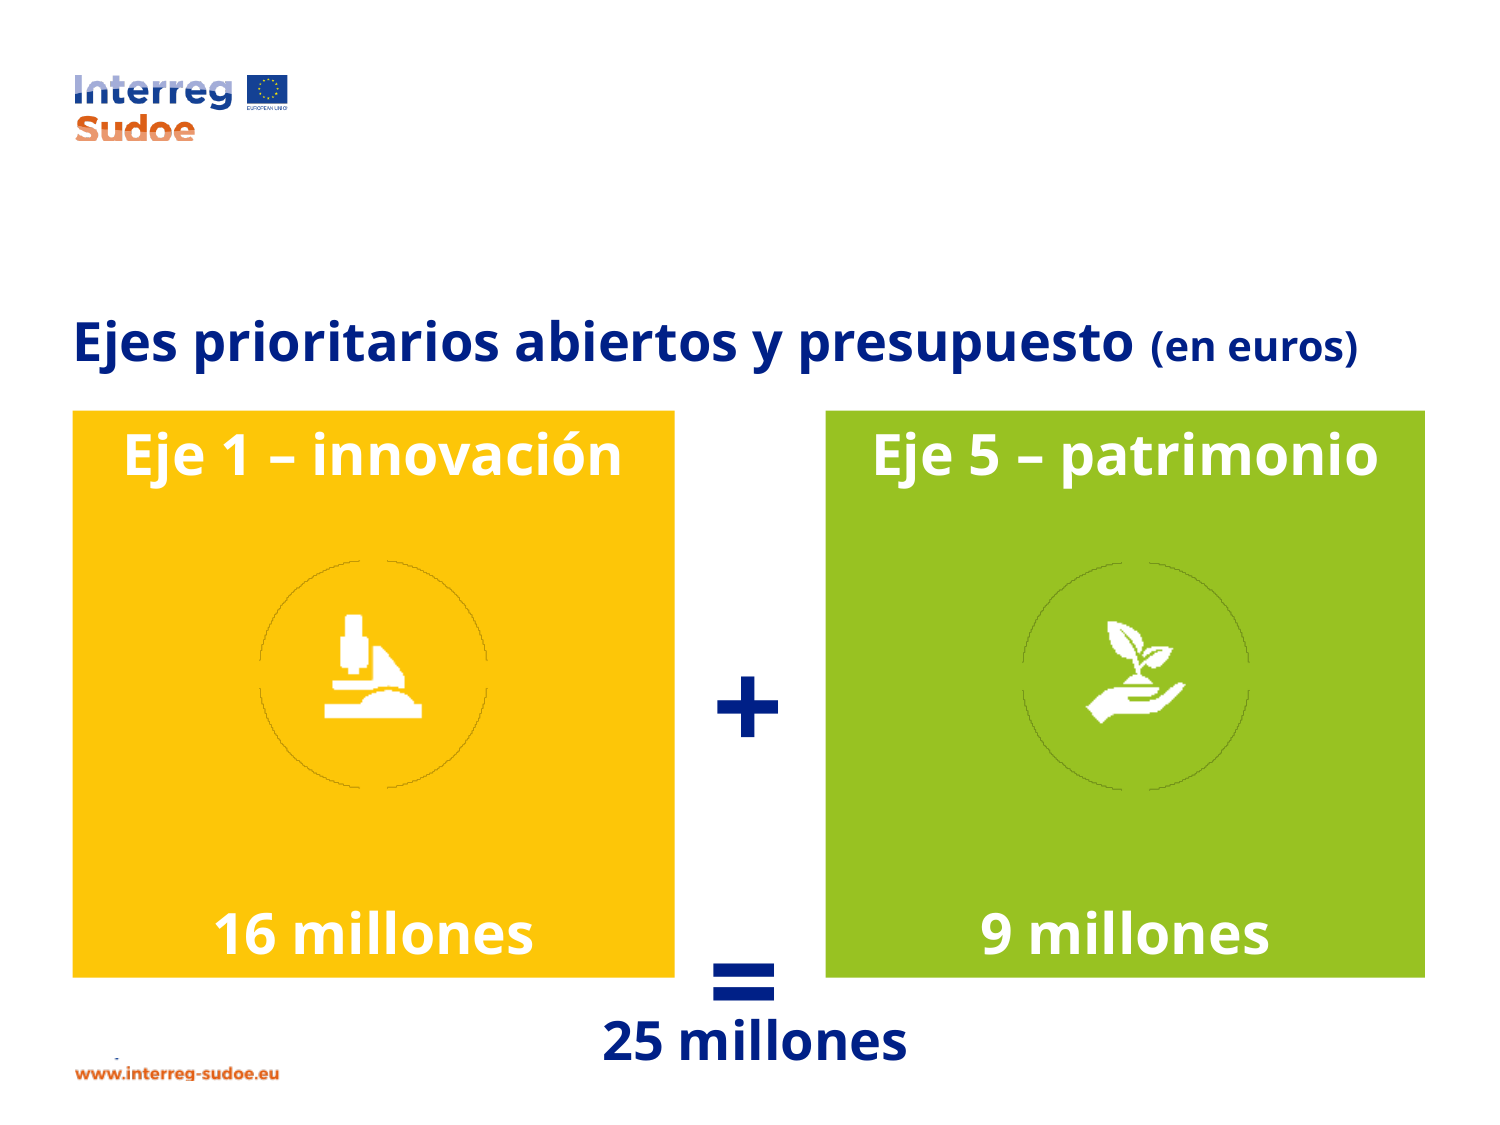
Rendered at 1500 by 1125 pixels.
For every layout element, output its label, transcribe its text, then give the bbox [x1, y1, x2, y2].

picture [259, 560, 488, 789]
title Ejes prioritarios abiertos y presupuesto (en euros) [57, 299, 1438, 450]
picture [1021, 562, 1251, 791]
text_box 25 millones [587, 999, 924, 1079]
text_box + [697, 618, 773, 784]
text_box = [693, 894, 820, 999]
list Eje 5 – patrimonio 9 millones [825, 410, 1425, 978]
list Eje 1 – innovación 16 millones [72, 410, 675, 978]
